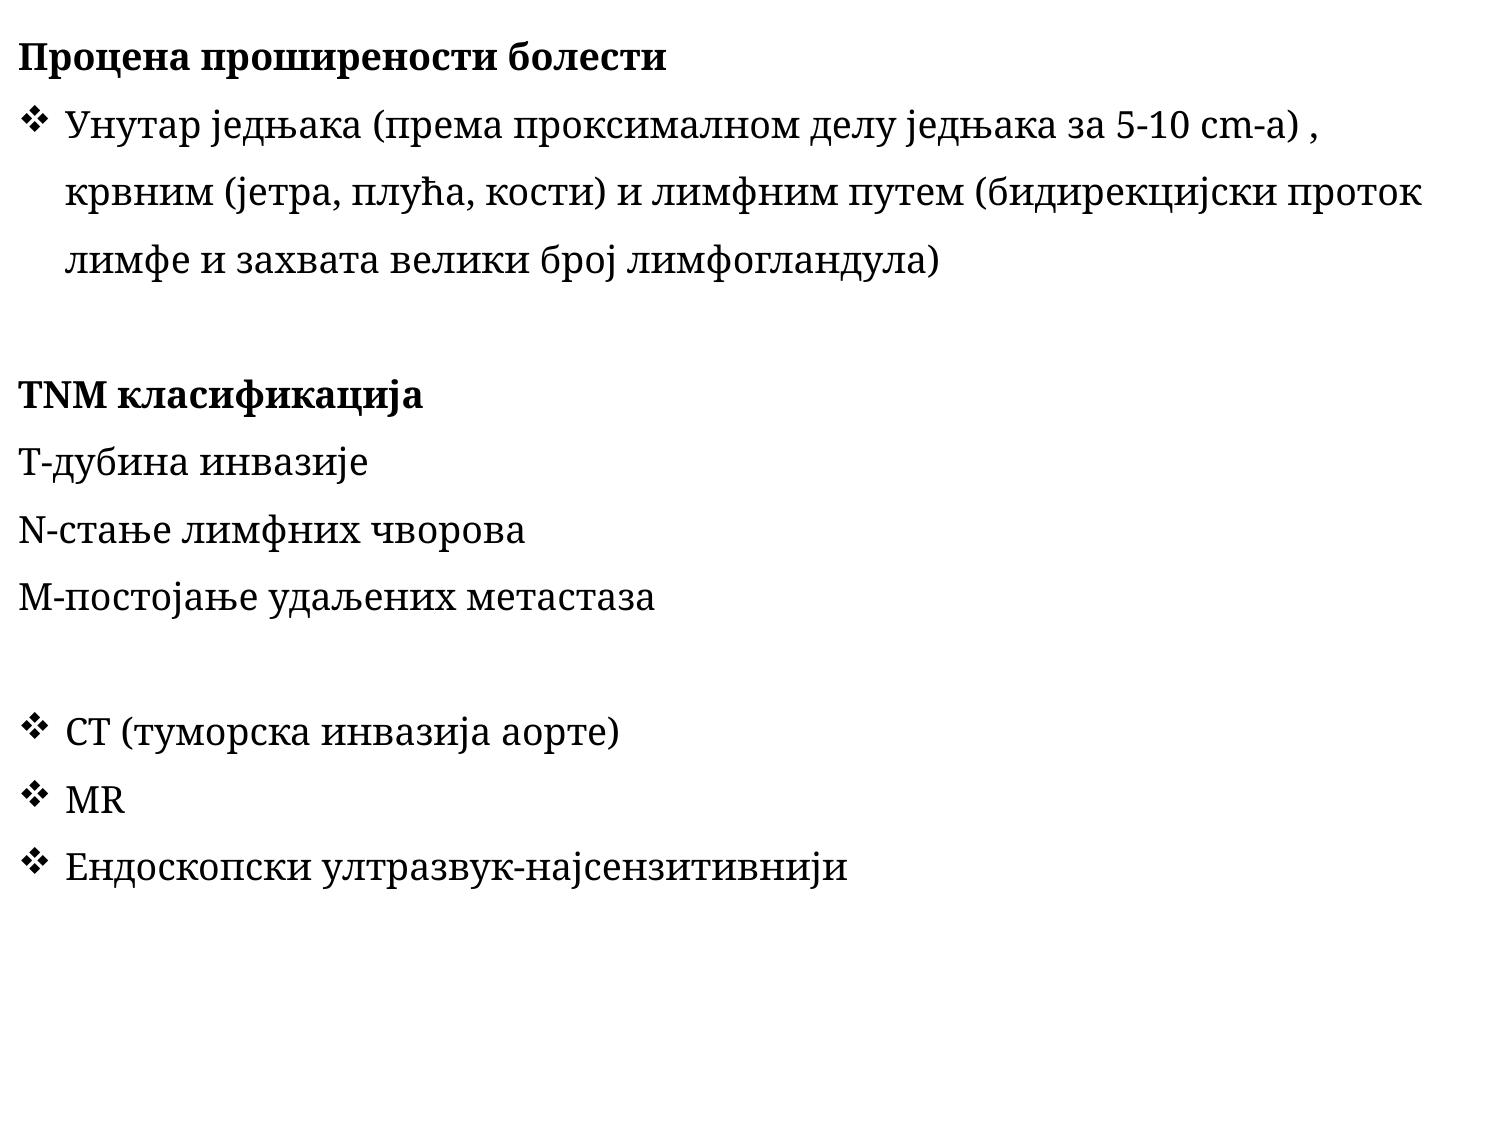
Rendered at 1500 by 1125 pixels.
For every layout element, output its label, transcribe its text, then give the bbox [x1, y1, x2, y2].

text_box Процена проширености болести Унутар једњака (према проксималном делу једњака за 5-10 cm-a) , крвним (јетра, плућа, кости) и лимфним путем (бидирекцијски проток лимфе и захвата велики број лимфогландула) TNM класификација T-дубина инвазије N-стање лимфних чворова M-постојање удаљених метастаза CT (туморска инвазија аорте) MR Ендоскопски ултразвук-најсензитивнији [3, 3, 1488, 941]
